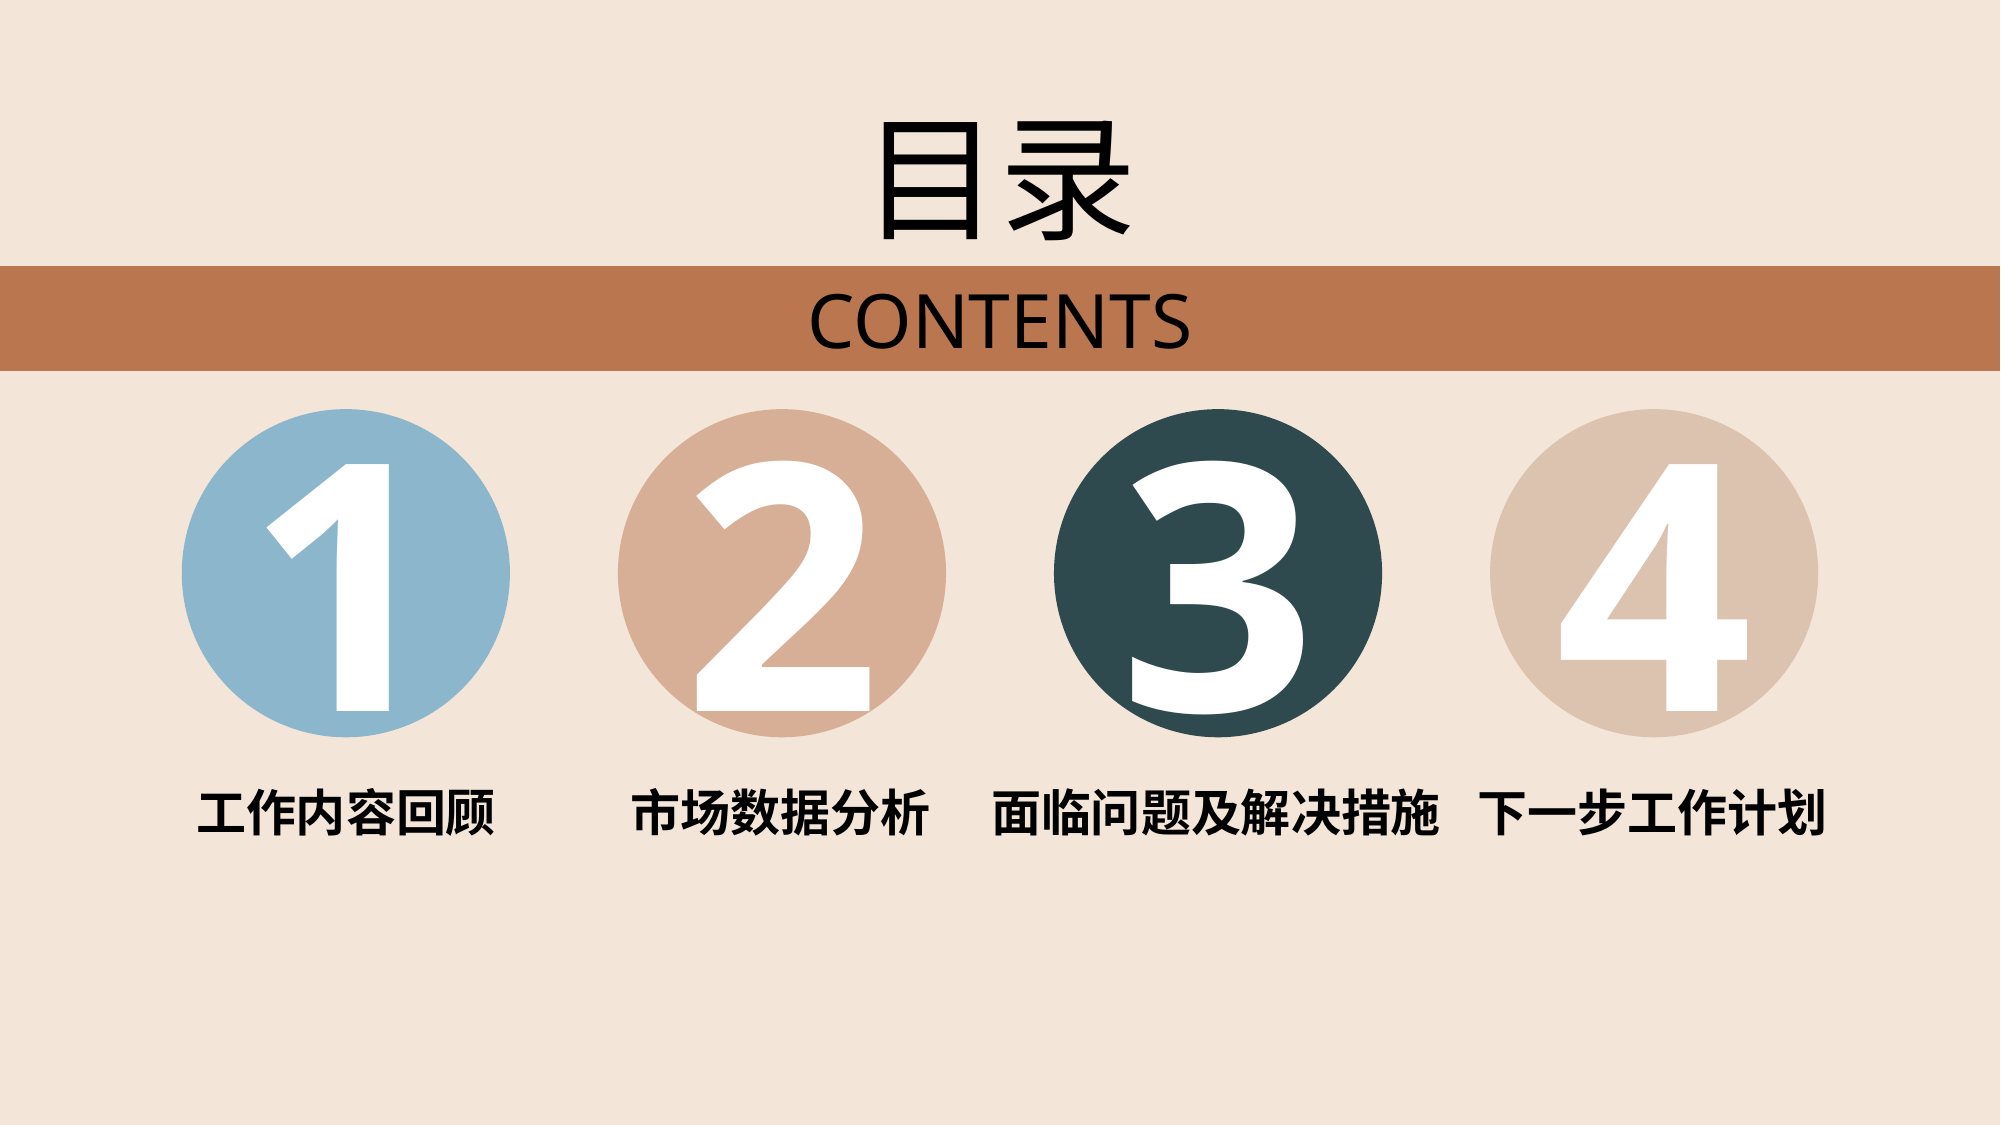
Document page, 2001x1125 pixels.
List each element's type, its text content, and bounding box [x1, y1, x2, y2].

text_box 目录 [781, 84, 1218, 264]
text_box 4 [1490, 409, 1819, 738]
text_box 下一步工作计划 [1462, 774, 1843, 849]
text_box 市场数据分析 [615, 774, 946, 849]
text_box 1 [181, 409, 510, 738]
text_box 3 [1053, 409, 1383, 738]
text_box 2 [617, 409, 947, 738]
text_box 面临问题及解决措施 [976, 774, 1456, 849]
text_box 工作内容回顾 [181, 774, 511, 849]
text_box CONTENTS [0, 266, 2000, 371]
